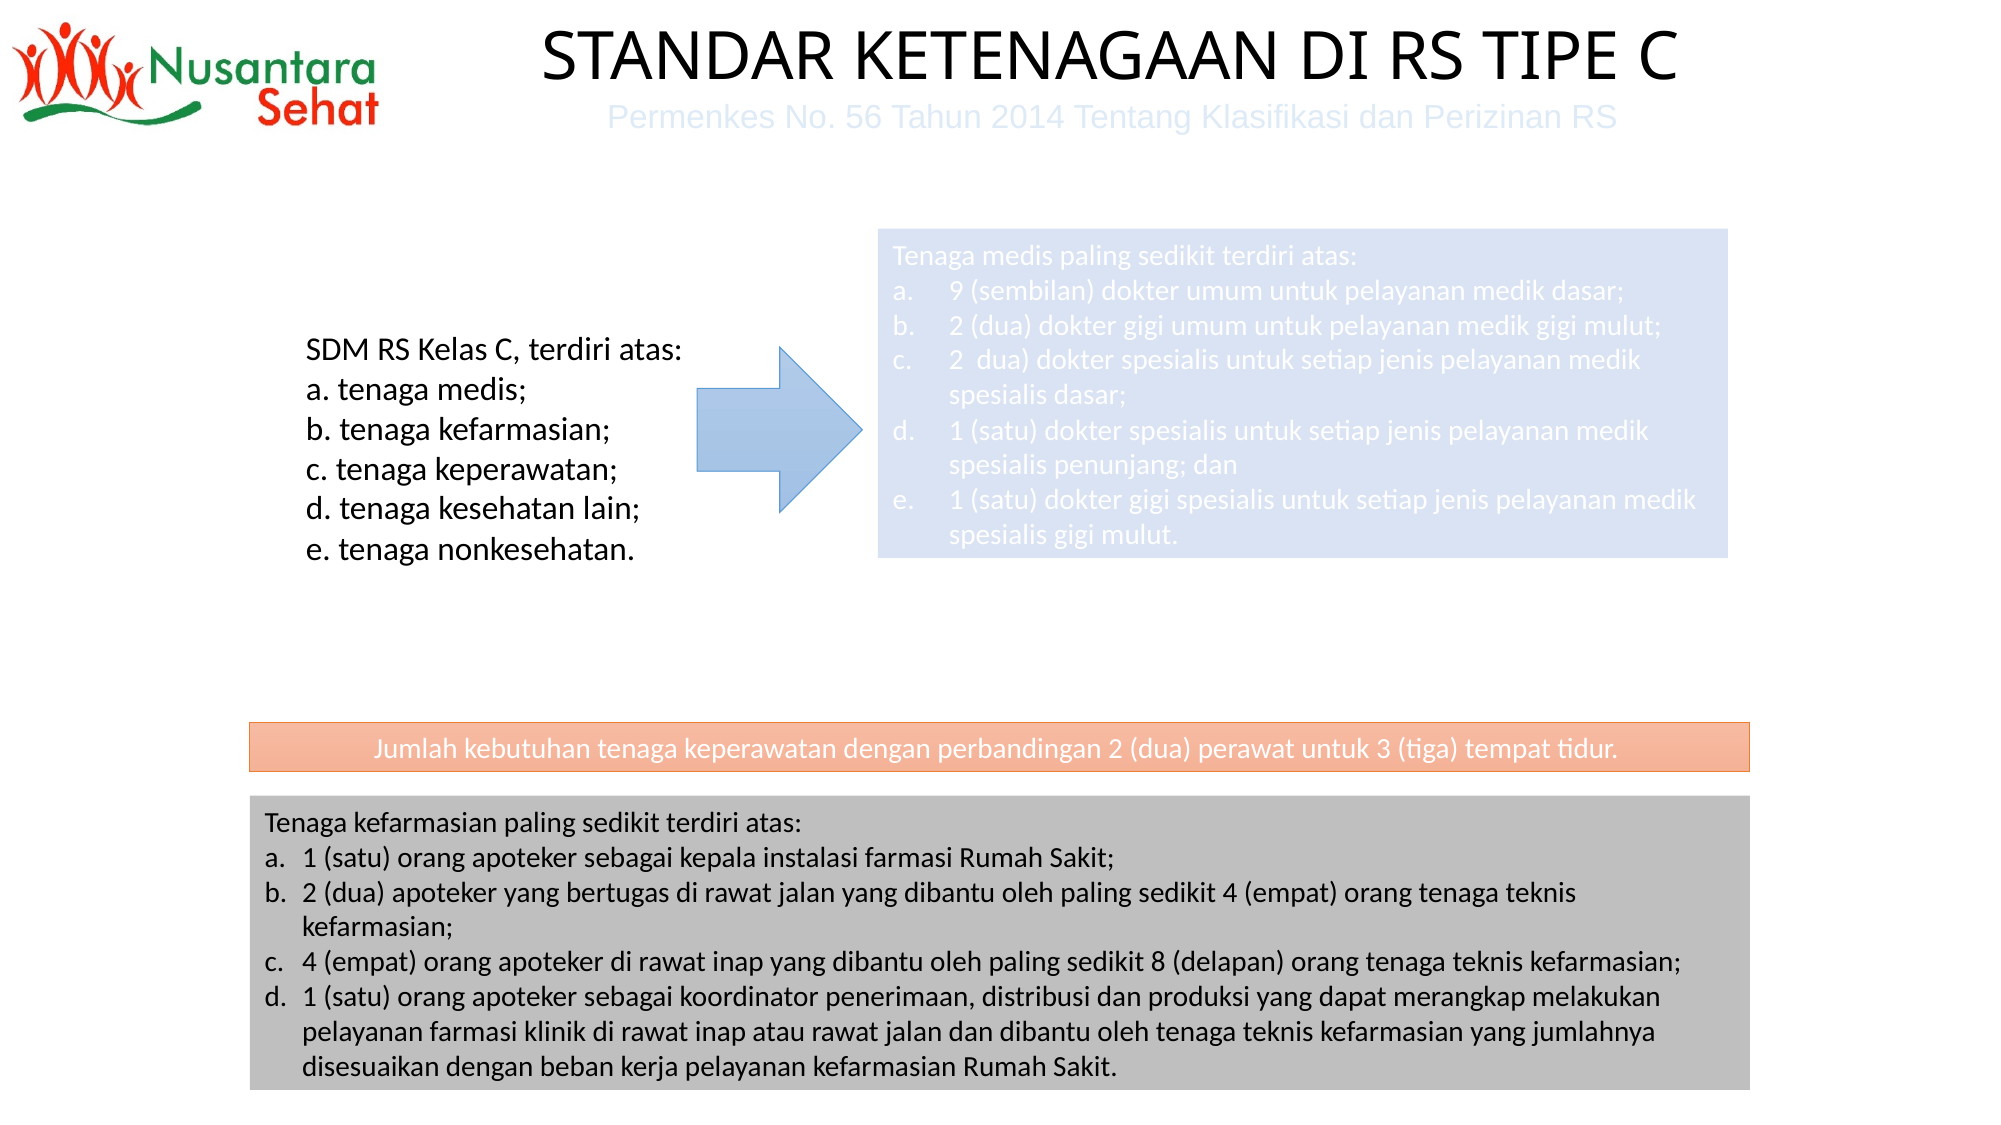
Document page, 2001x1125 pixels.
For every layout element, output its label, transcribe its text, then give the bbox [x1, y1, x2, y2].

text_box Tenaga medis paling sedikit terdiri atas: 9 (sembilan) dokter umum untuk pelayanan medik dasar; 2 (dua) dokter gigi umum untuk pelayanan medik gigi mulut; 2 dua) dokter spesialis untuk setiap jenis pelayanan medik spesialis dasar; 1 (satu) dokter spesialis untuk setiap jenis pelayanan medik spesialis penunjang; dan 1 (satu) dokter gigi spesialis untuk setiap jenis pelayanan medik spesialis gigi mulut. [877, 228, 1728, 558]
picture [12, 14, 384, 135]
title STANDAR KETENAGAAN DI RS TIPE C [471, 0, 1750, 102]
slide_number 13 [1412, 1042, 1863, 1103]
text_box Permenkes No. 56 Tahun 2014 Tentang Klasifikasi dan Perizinan RS [554, 87, 1663, 143]
text_box [696, 345, 864, 514]
text_box SDM RS Kelas C, terdiri atas: a. tenaga medis; b. tenaga kefarmasian; c. tenaga keperawatan; d. tenaga kesehatan lain; e. tenaga nonkesehatan. [291, 319, 794, 574]
text_box Jumlah kebutuhan tenaga keperawatan dengan perbandingan 2 (dua) perawat untuk 3 (tiga) tempat tidur. [249, 722, 1750, 772]
text_box Tenaga kefarmasian paling sedikit terdiri atas: 1 (satu) orang apoteker sebagai kepala instalasi farmasi Rumah Sakit; 2 (dua) apoteker yang bertugas di rawat jalan yang dibantu oleh paling sedikit 4 (empat) orang tenaga teknis kefarmasian; 4 (empat) orang apoteker di rawat inap yang dibantu oleh paling sedikit 8 (delapan) orang tenaga teknis kefarmasian; 1 (satu) orang apoteker sebagai koordinator penerimaan, distribusi dan produksi yang dapat merangkap melakukan pelayanan farmasi klinik di rawat inap atau rawat jalan dan dibantu oleh tenaga teknis kefarmasian yang jumlahnya disesuaikan dengan beban kerja pelayanan kefarmasian Rumah Sakit. [249, 795, 1750, 1090]
